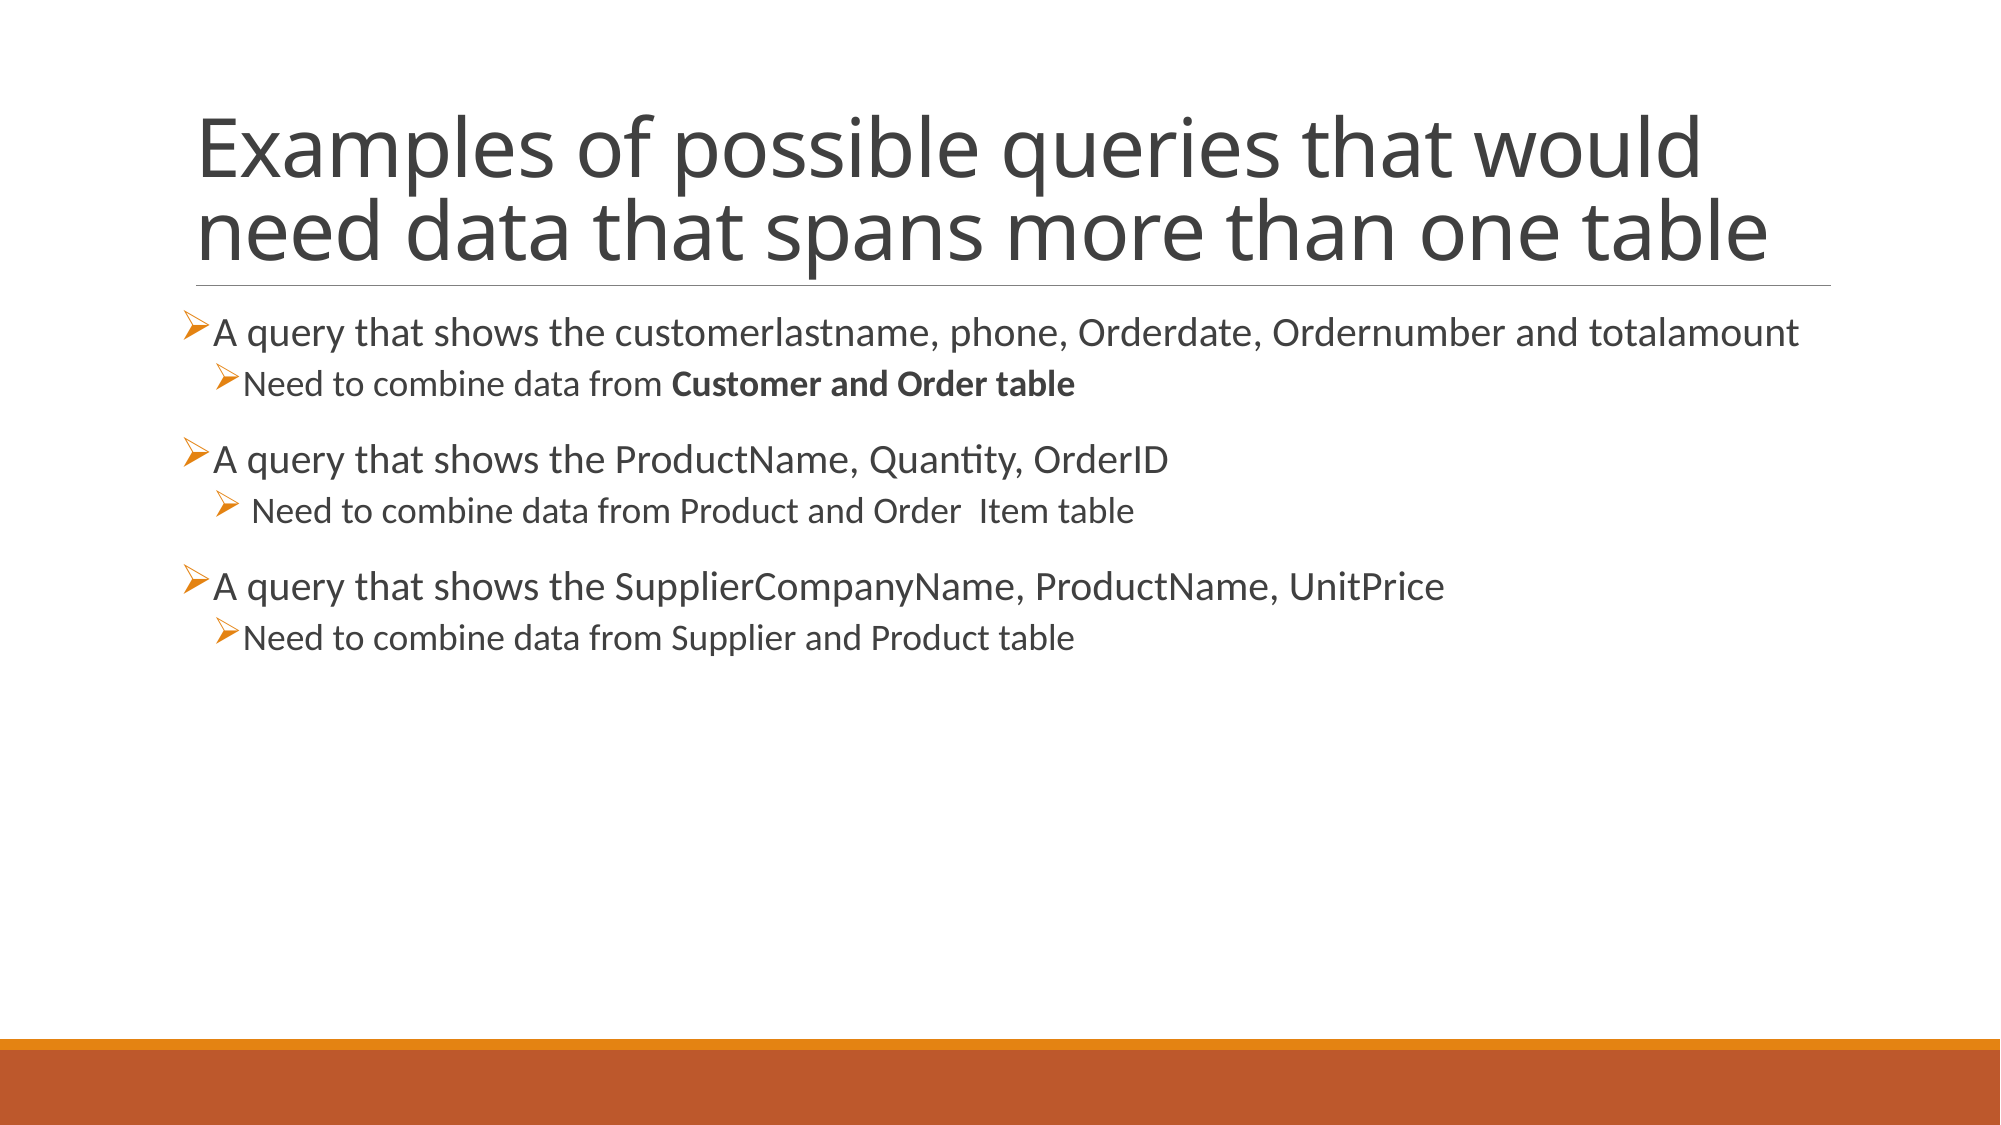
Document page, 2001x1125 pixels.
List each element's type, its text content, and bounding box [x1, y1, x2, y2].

list A query that shows the customerlastname, phone, Orderdate, Ordernumber and totalamount Need to combine data from Customer and Order table A query that shows the ProductName, Quantity, OrderID Need to combine data from Product and Order Item table A query that shows the SupplierCompanyName, ProductName, UnitPrice Need to combine data from Supplier and Product table [180, 302, 1830, 963]
title Examples of possible queries that would need data that spans more than one table [180, 47, 1830, 285]
